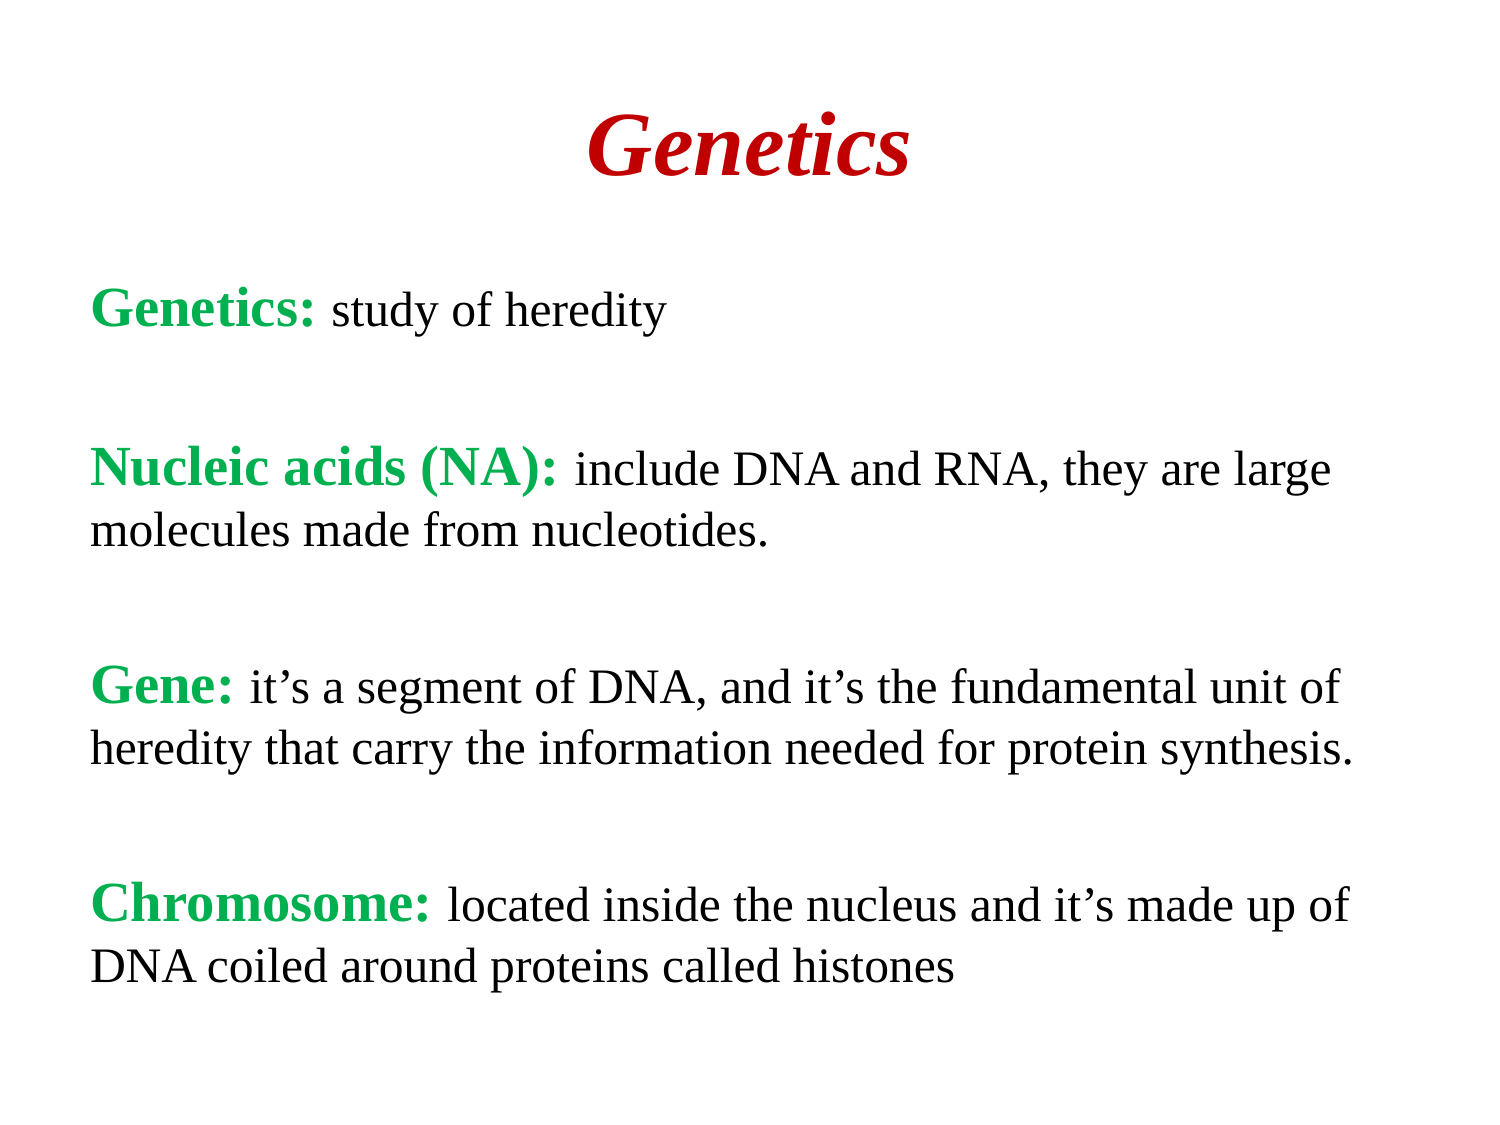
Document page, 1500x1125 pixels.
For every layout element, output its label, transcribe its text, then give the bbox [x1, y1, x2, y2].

list Genetics: study of heredity Nucleic acids (NA): include DNA and RNA, they are large molecules made from nucleotides. Gene: it’s a segment of DNA, and it’s the fundamental unit of heredity that carry the information needed for protein synthesis. Chromosome: located inside the nucleus and it’s made up of DNA coiled around proteins called histones [75, 262, 1425, 1005]
title Genetics [75, 45, 1425, 233]
